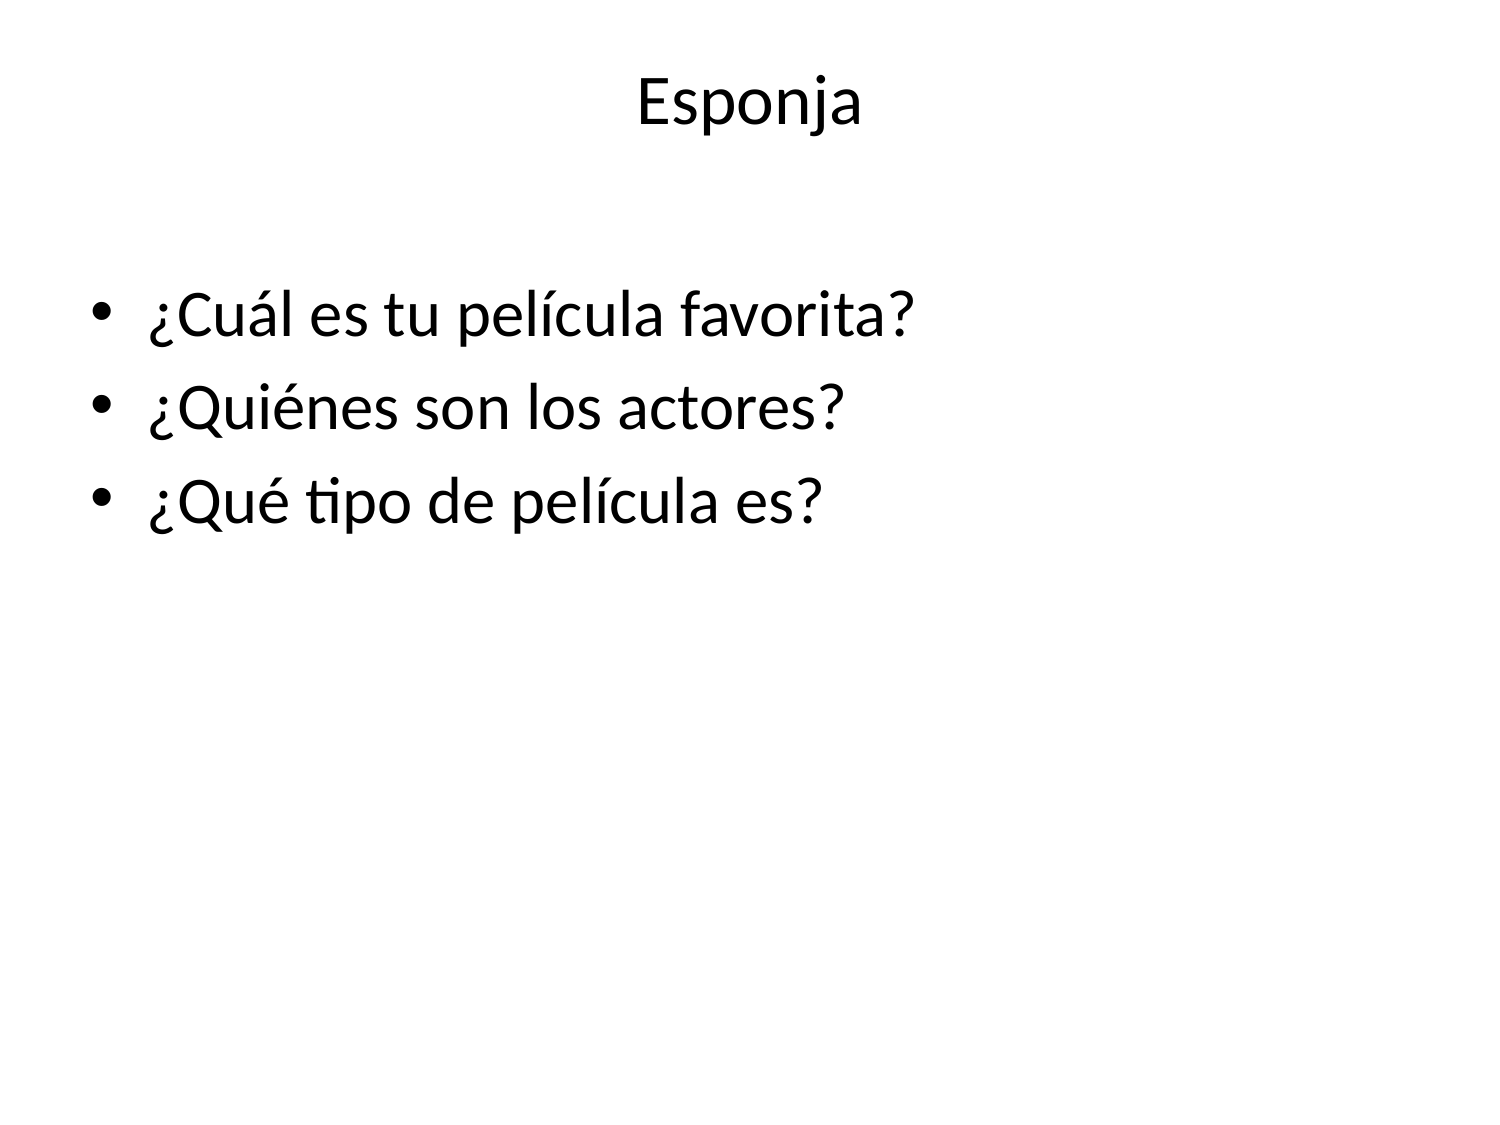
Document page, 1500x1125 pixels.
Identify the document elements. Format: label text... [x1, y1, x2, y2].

title Esponja [75, 45, 1425, 233]
list ¿Cuál es tu película favorita? ¿Quiénes son los actores? ¿Qué tipo de película es? [75, 262, 1425, 1005]
